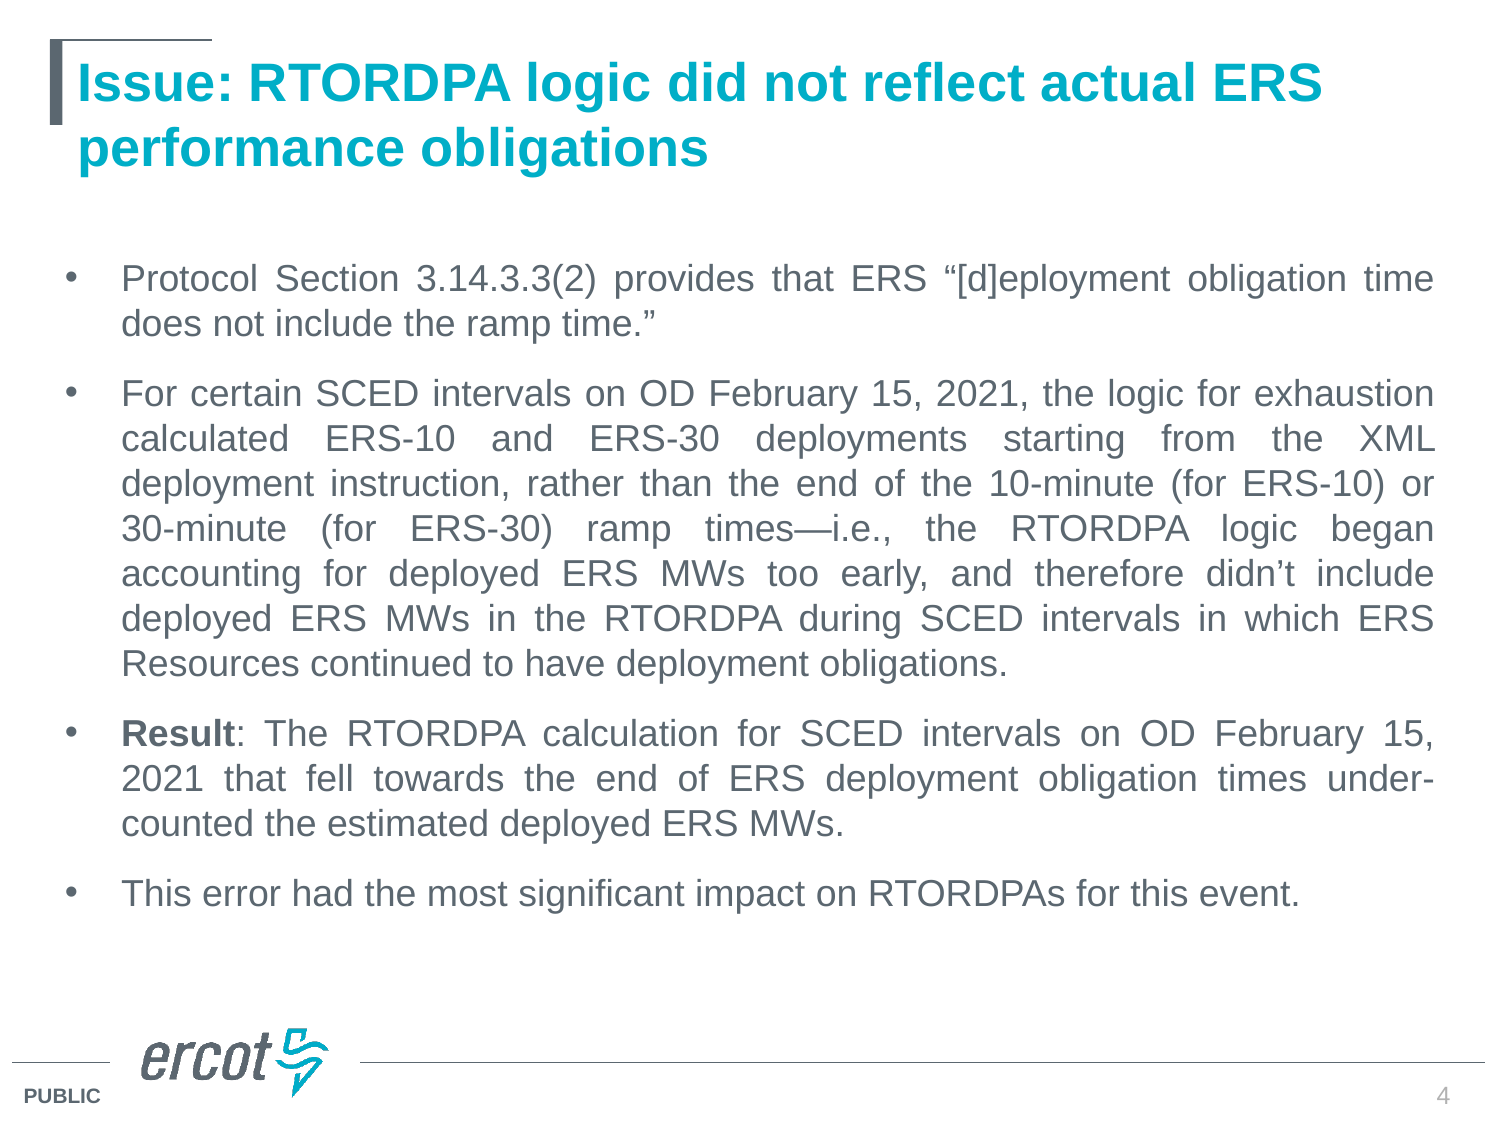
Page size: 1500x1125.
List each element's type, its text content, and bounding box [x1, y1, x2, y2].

slide_number 4 [1400, 1076, 1488, 1113]
picture [137, 1025, 332, 1100]
list Protocol Section 3.14.3.3(2) provides that ERS “[d]eployment obligation time does not include the ramp time.” For certain SCED intervals on OD February 15, 2021, the logic for exhaustion calculated ERS-10 and ERS-30 deployments starting from the XML deployment instruction, rather than the end of the 10-minute (for ERS-10) or 30-minute (for ERS-30) ramp times—i.e., the RTORDPA logic began accounting for deployed ERS MWs too early, and therefore didn’t include deployed ERS MWs in the RTORDPA during SCED intervals in which ERS Resources continued to have deployment obligations. Result: The RTORDPA calculation for SCED intervals on OD February 15, 2021 that fell towards the end of ERS deployment obligation times under-counted the estimated deployed ERS MWs. This error had the most significant impact on RTORDPAs for this event. [50, 246, 1450, 1025]
title Issue: RTORDPA logic did not reflect actual ERS performance obligations [62, 39, 1450, 188]
